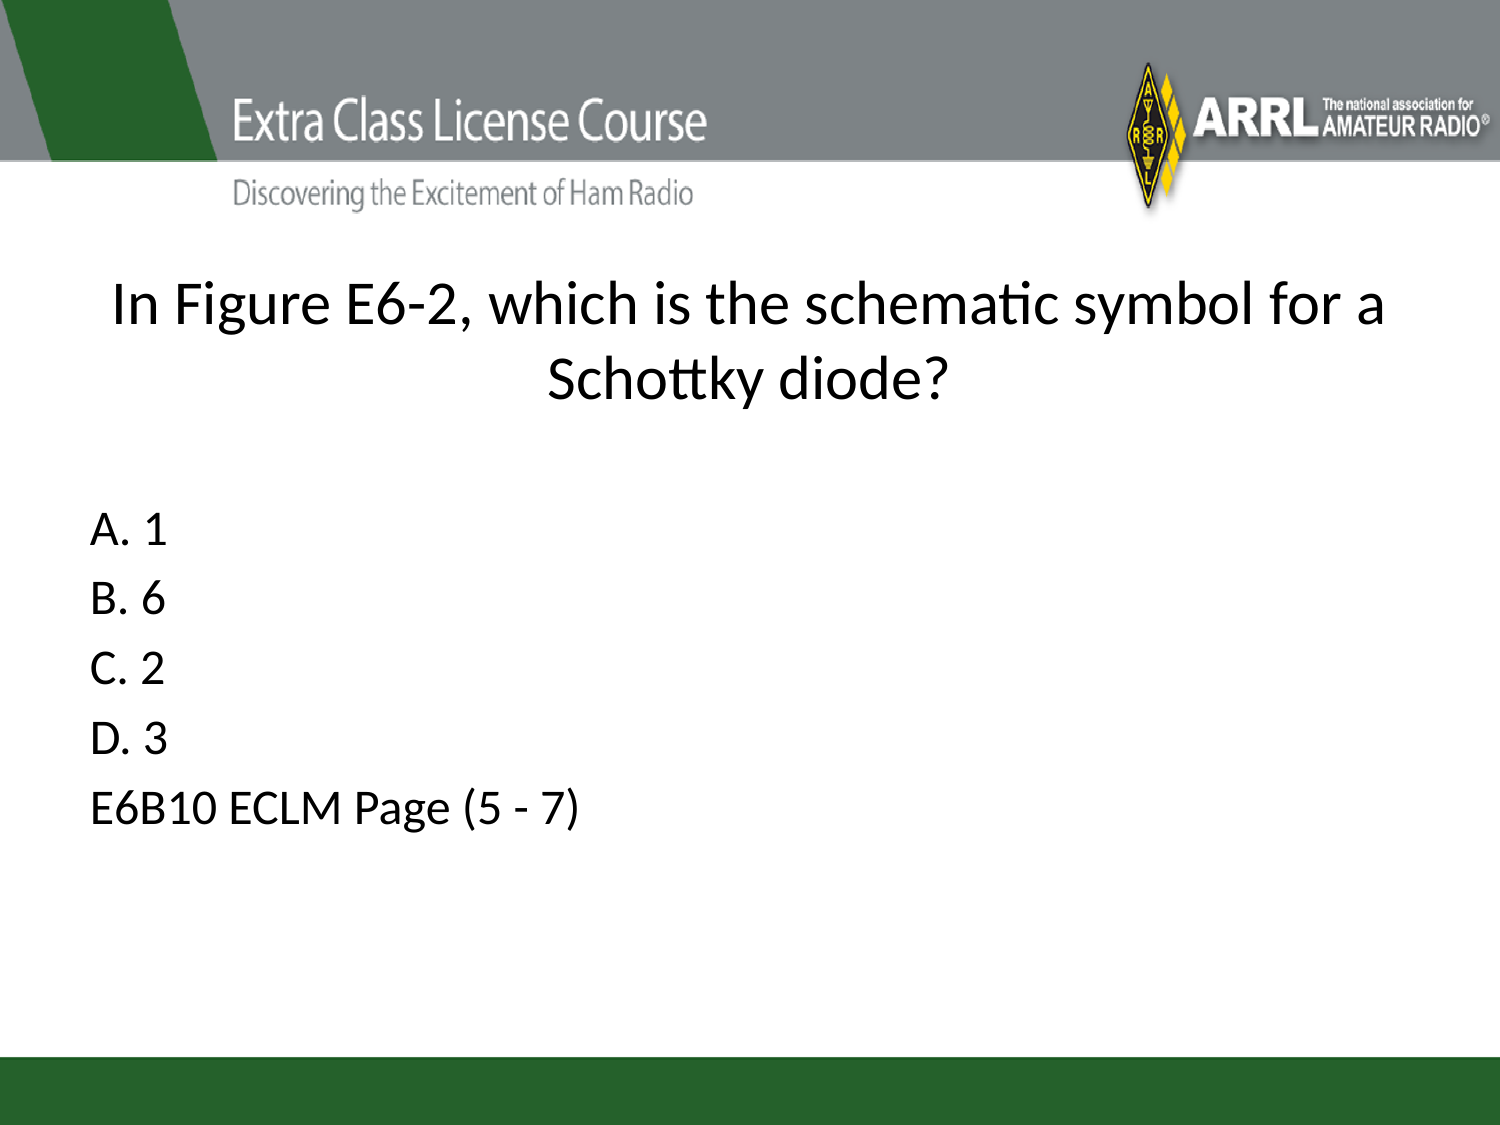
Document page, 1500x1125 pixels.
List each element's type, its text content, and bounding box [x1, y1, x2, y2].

list A. 1 B. 6 C. 2 D. 3 E6B10 ECLM Page (5 - 7) [75, 487, 1425, 1005]
picture [0, 0, 1500, 1125]
title In Figure E6-2, which is the schematic symbol for a Schottky diode? [75, 254, 1425, 435]
